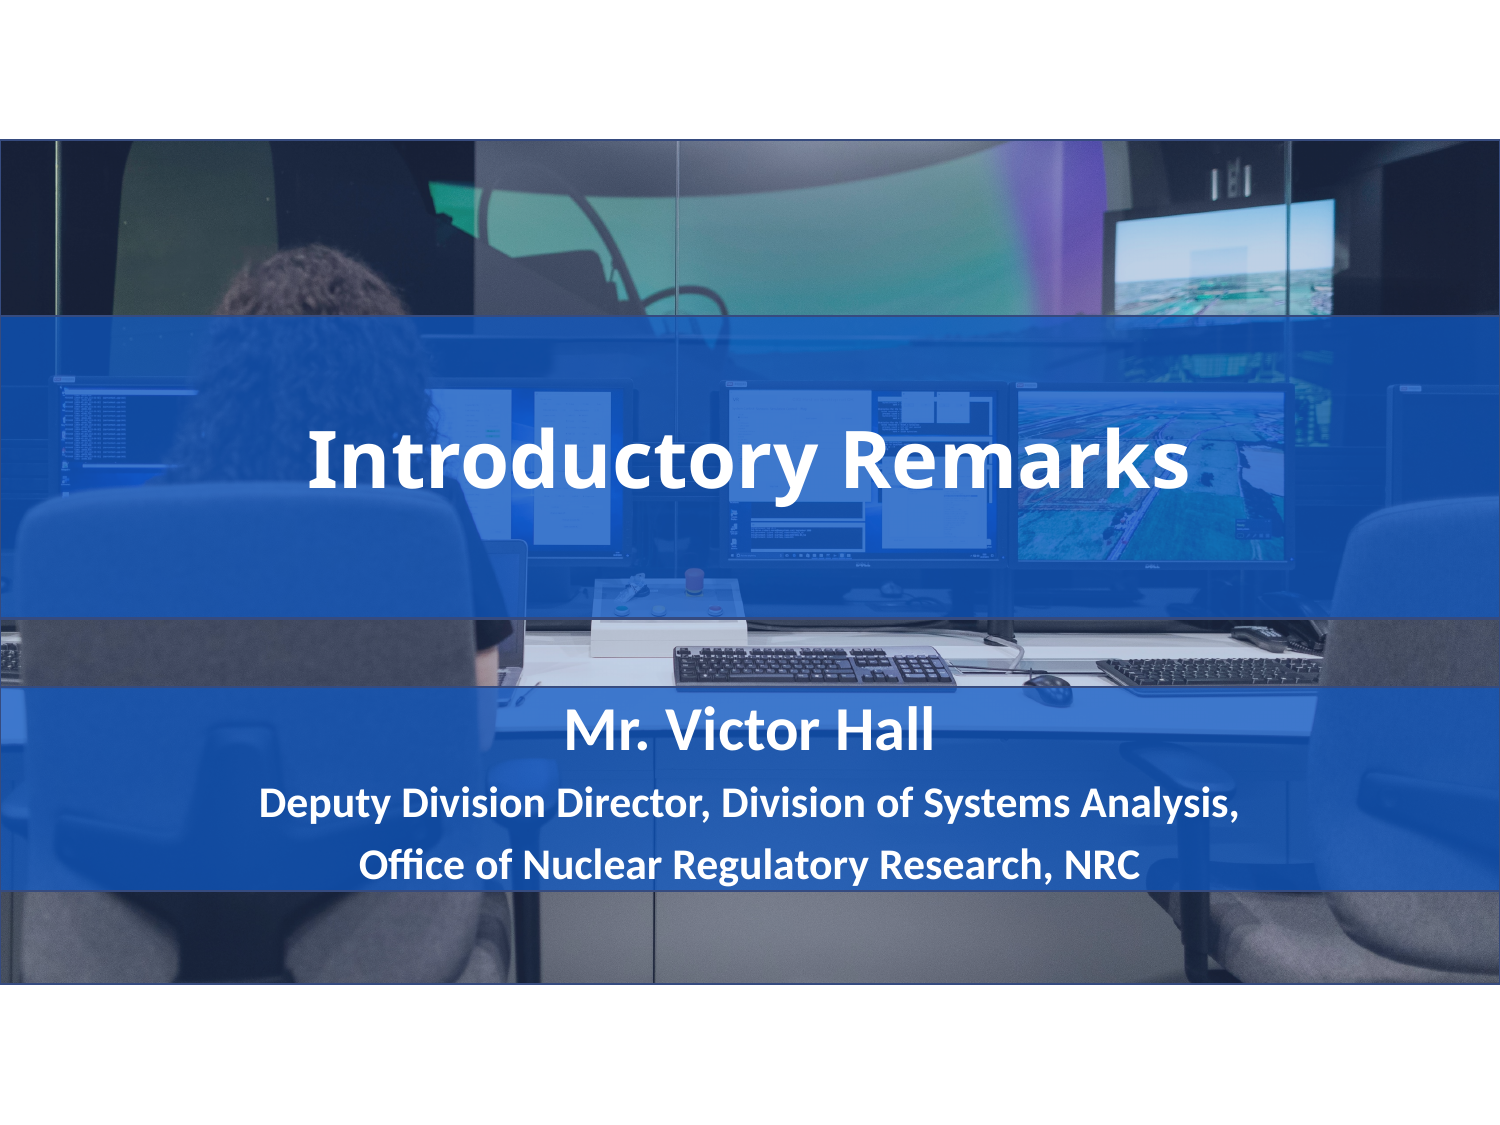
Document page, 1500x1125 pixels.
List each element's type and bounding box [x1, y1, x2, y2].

picture [0, 140, 1500, 985]
